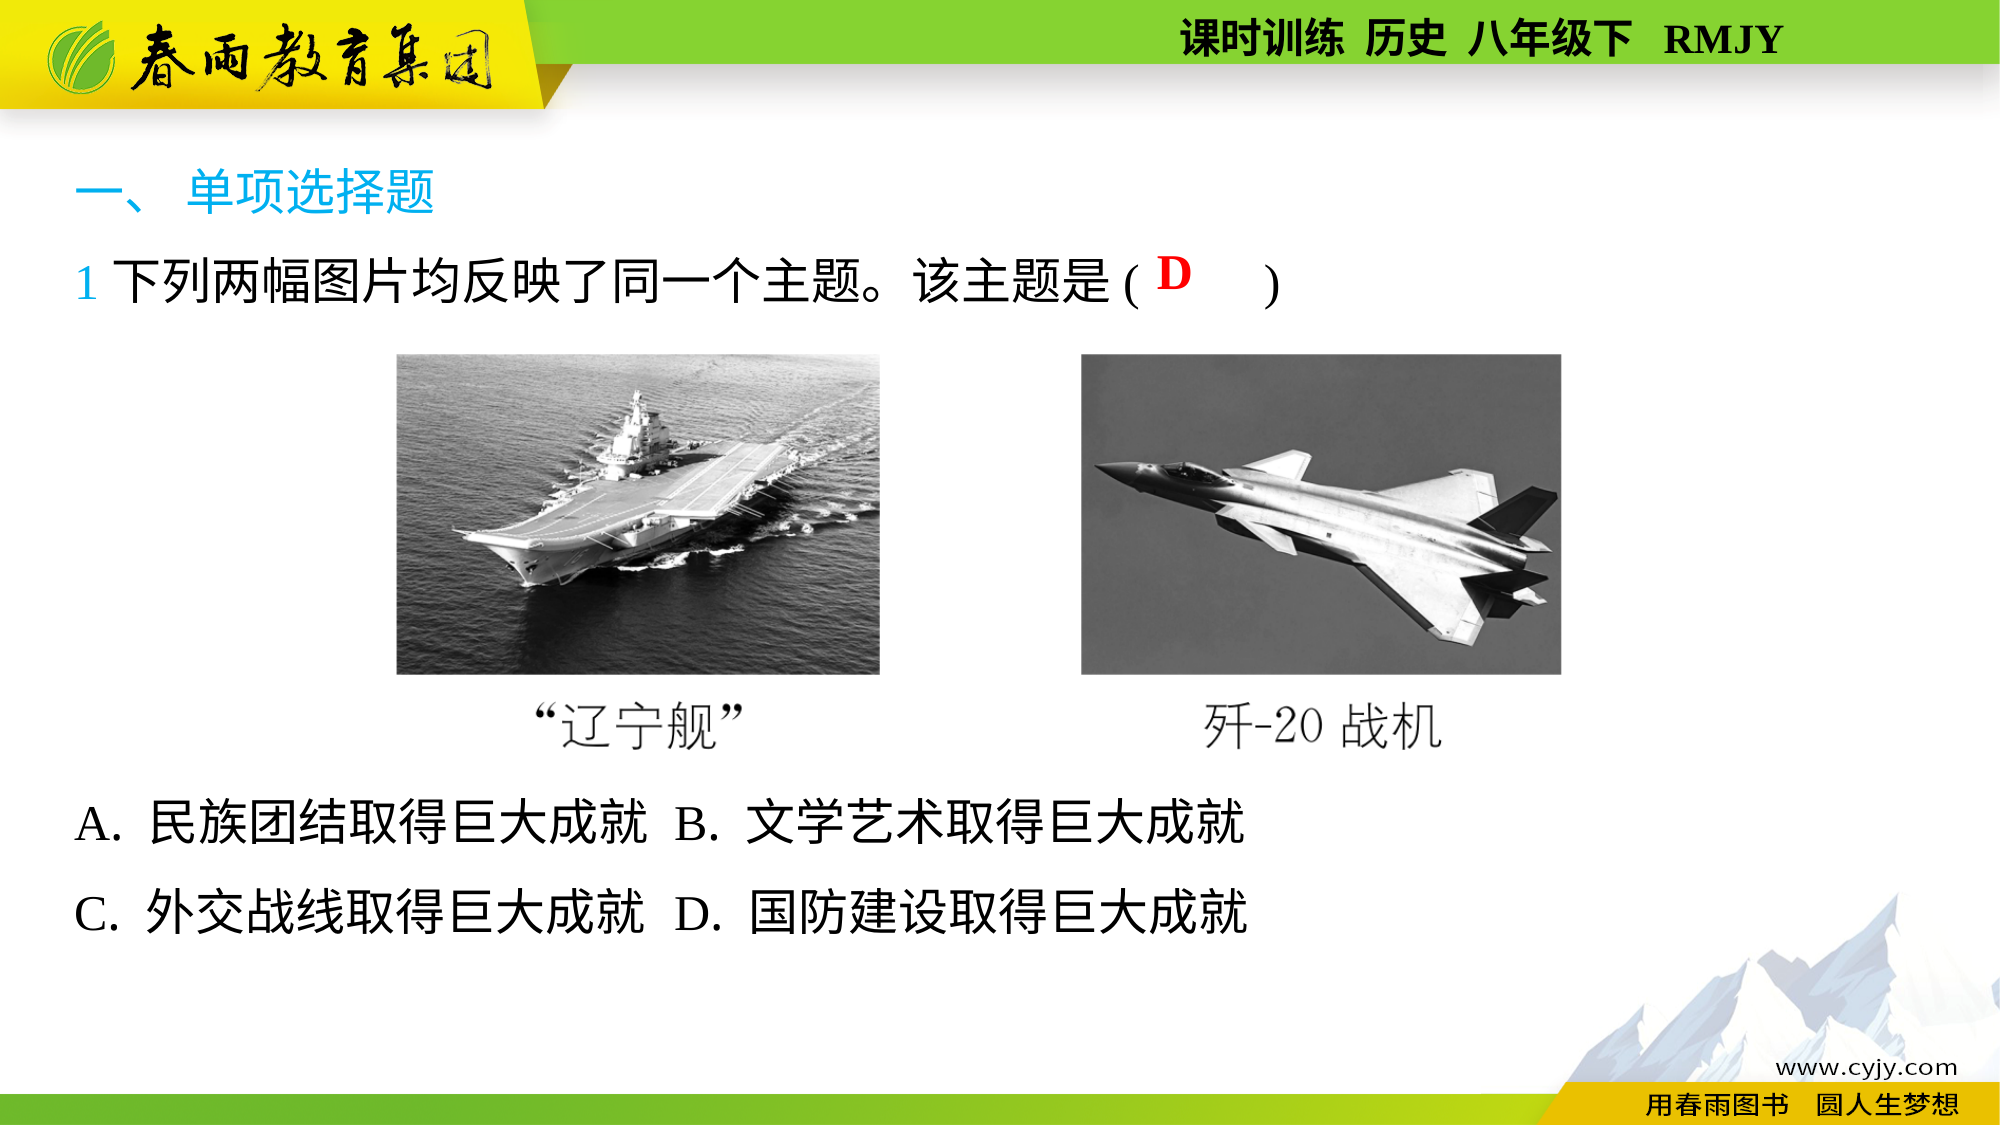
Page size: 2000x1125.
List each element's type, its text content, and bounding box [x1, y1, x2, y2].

picture [0, 0, 2000, 1125]
list 一、 单项选择题 1下列两幅图片均反映了同一个主题。该主题是( ) A. 民族团结取得巨大成就 B. 文学艺术取得巨大成就 C. 外交战线取得巨大成就 D. 国防建设取得巨大成就 [59, 122, 1944, 956]
text_box D [1142, 231, 1208, 307]
